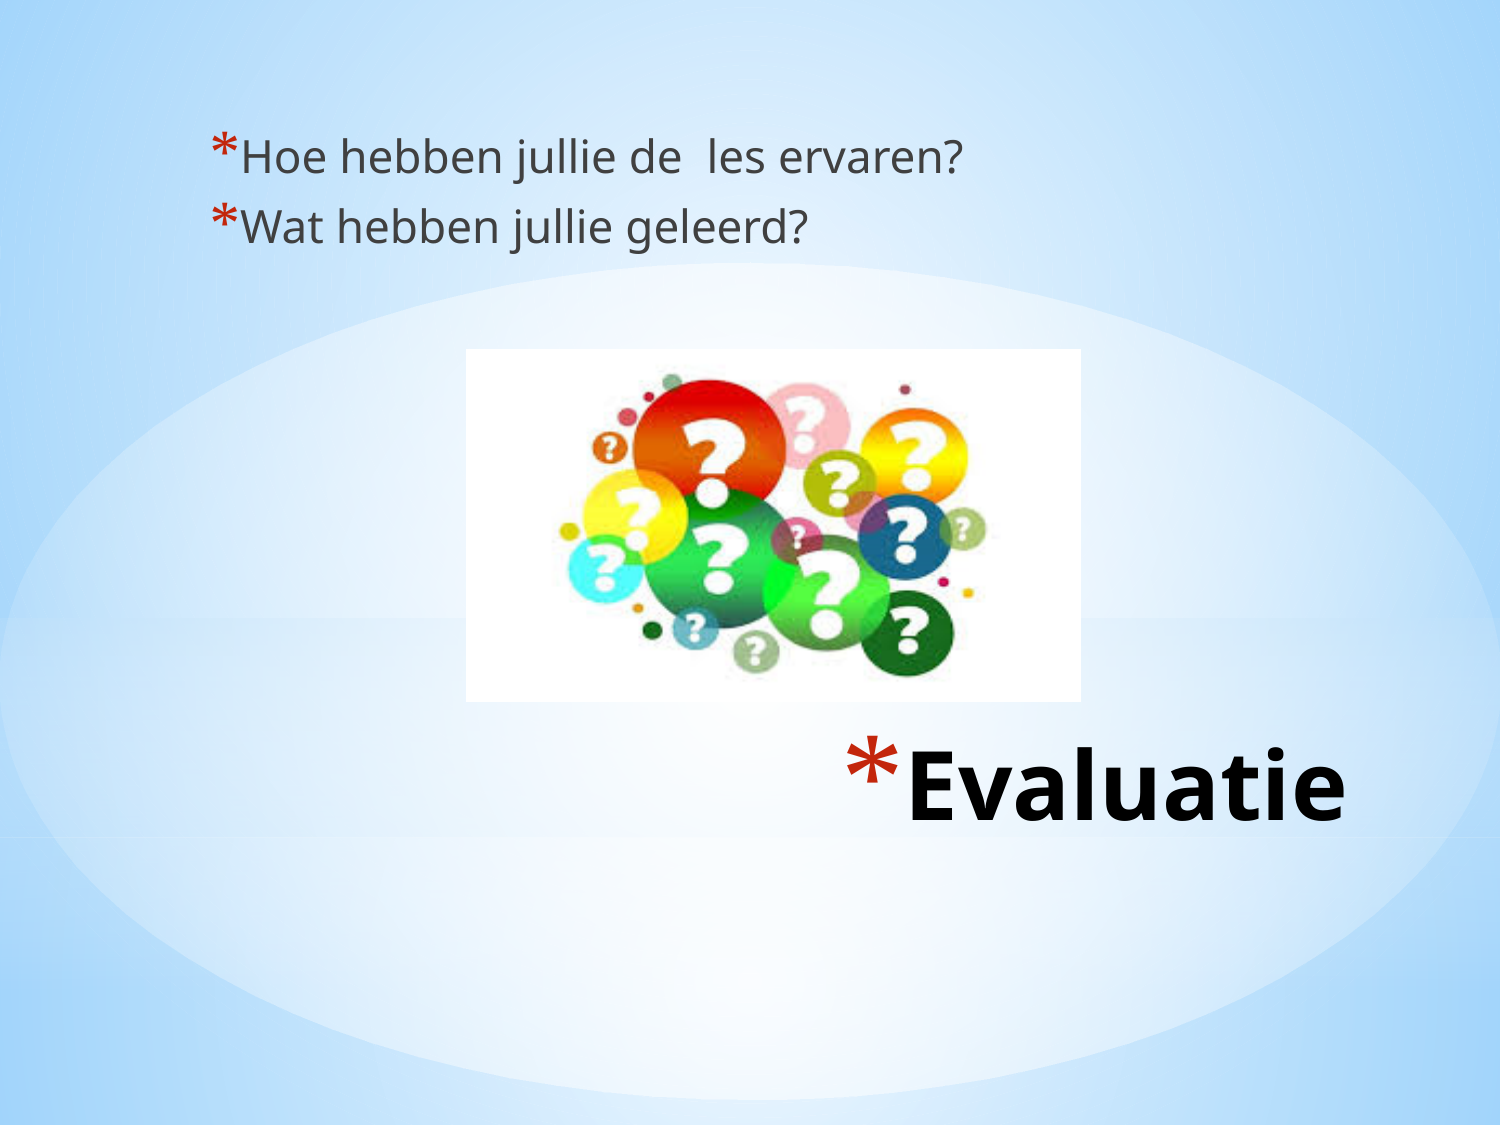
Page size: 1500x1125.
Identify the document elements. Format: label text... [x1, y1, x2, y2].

list Hoe hebben jullie de les ervaren? Wat hebben jullie geleerd? [187, 120, 1238, 690]
picture [466, 349, 1081, 702]
title Evaluatie [294, 717, 1363, 905]
